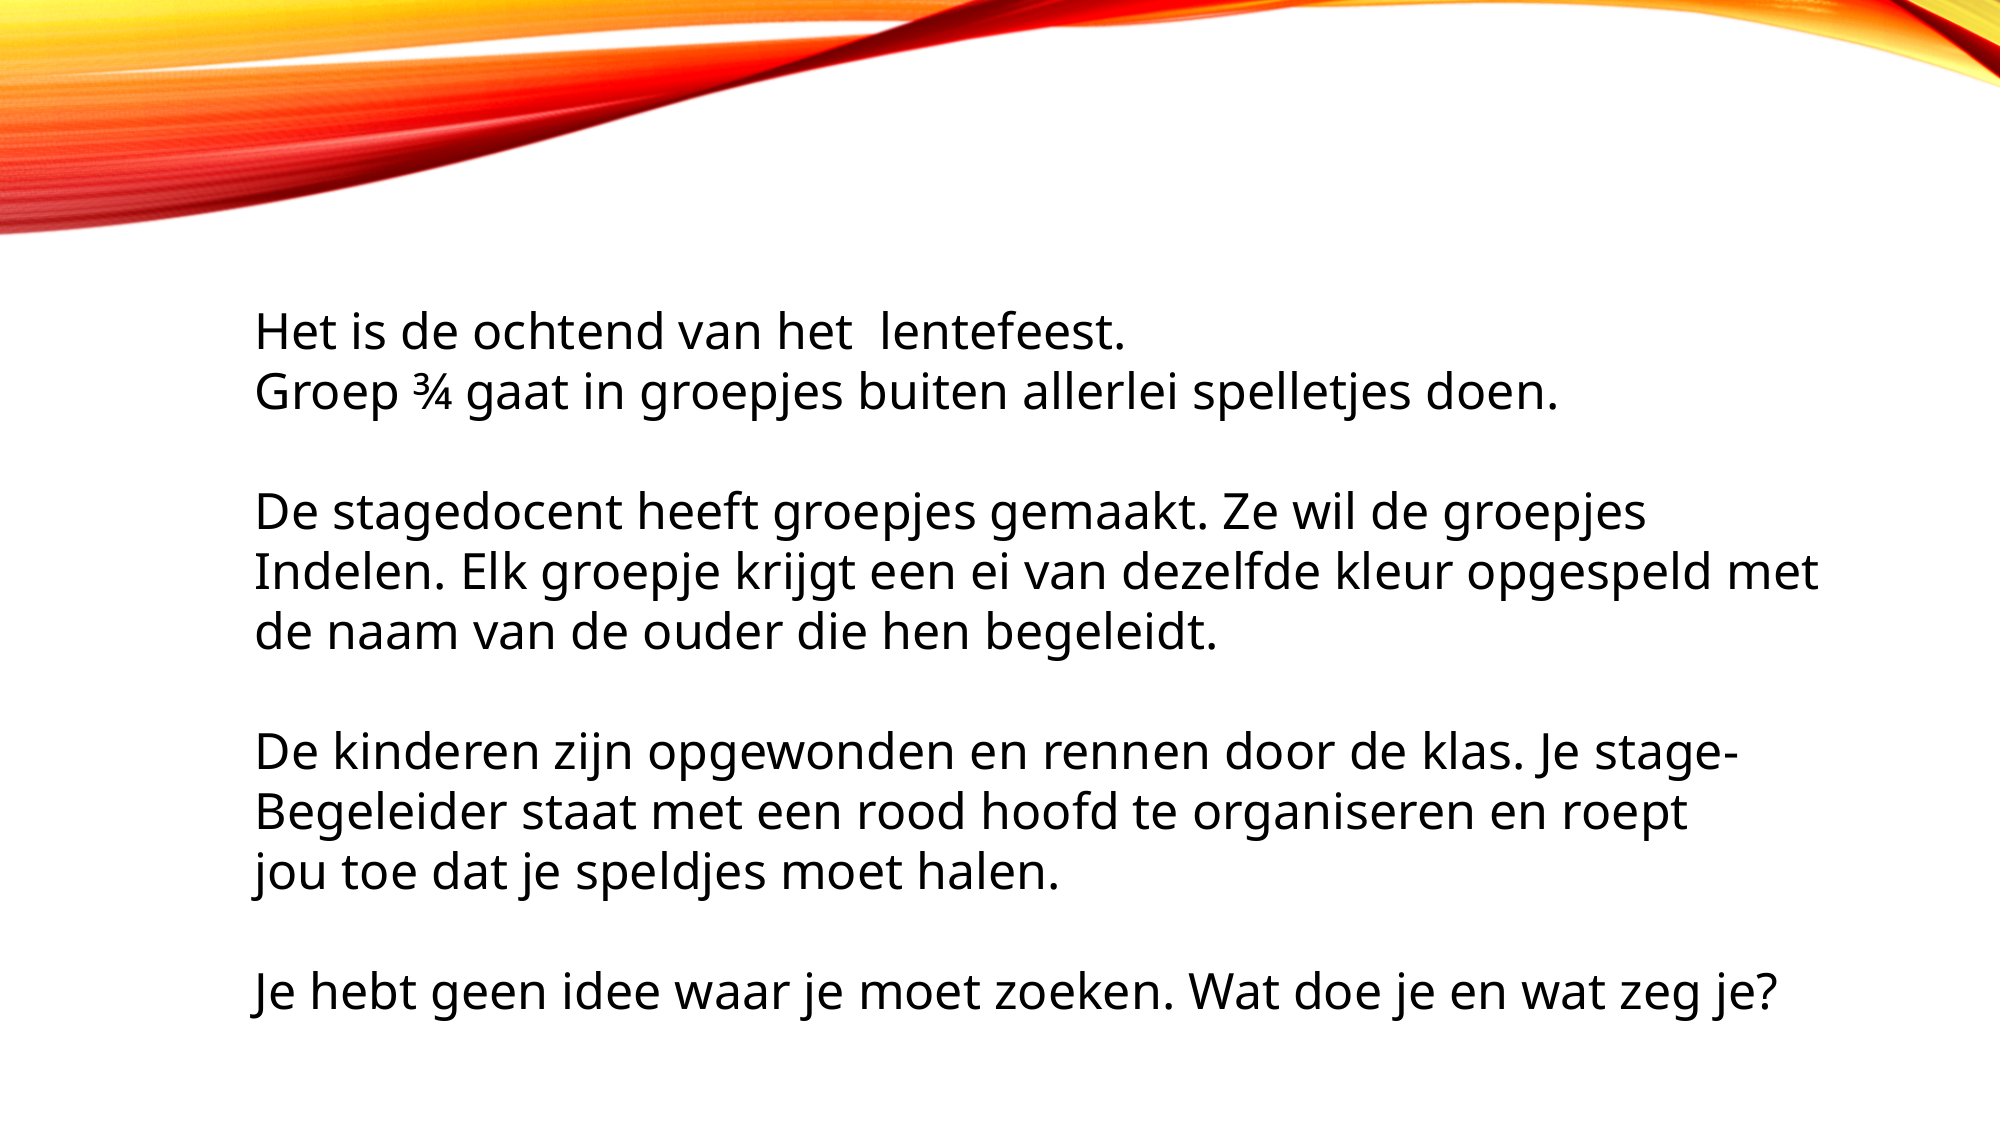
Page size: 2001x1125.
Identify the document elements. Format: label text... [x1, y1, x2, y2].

text_box Het is de ochtend van het lentefeest. Groep ¾ gaat in groepjes buiten allerlei spelletjes doen. De stagedocent heeft groepjes gemaakt. Ze wil de groepjes Indelen. Elk groepje krijgt een ei van dezelfde kleur opgespeld met de naam van de ouder die hen begeleidt. De kinderen zijn opgewonden en rennen door de klas. Je stage- Begeleider staat met een rood hoofd te organiseren en roept jou toe dat je speldjes moet halen. Je hebt geen idee waar je moet zoeken. Wat doe je en wat zeg je? [240, 292, 1836, 1027]
picture [0, 0, 2000, 237]
